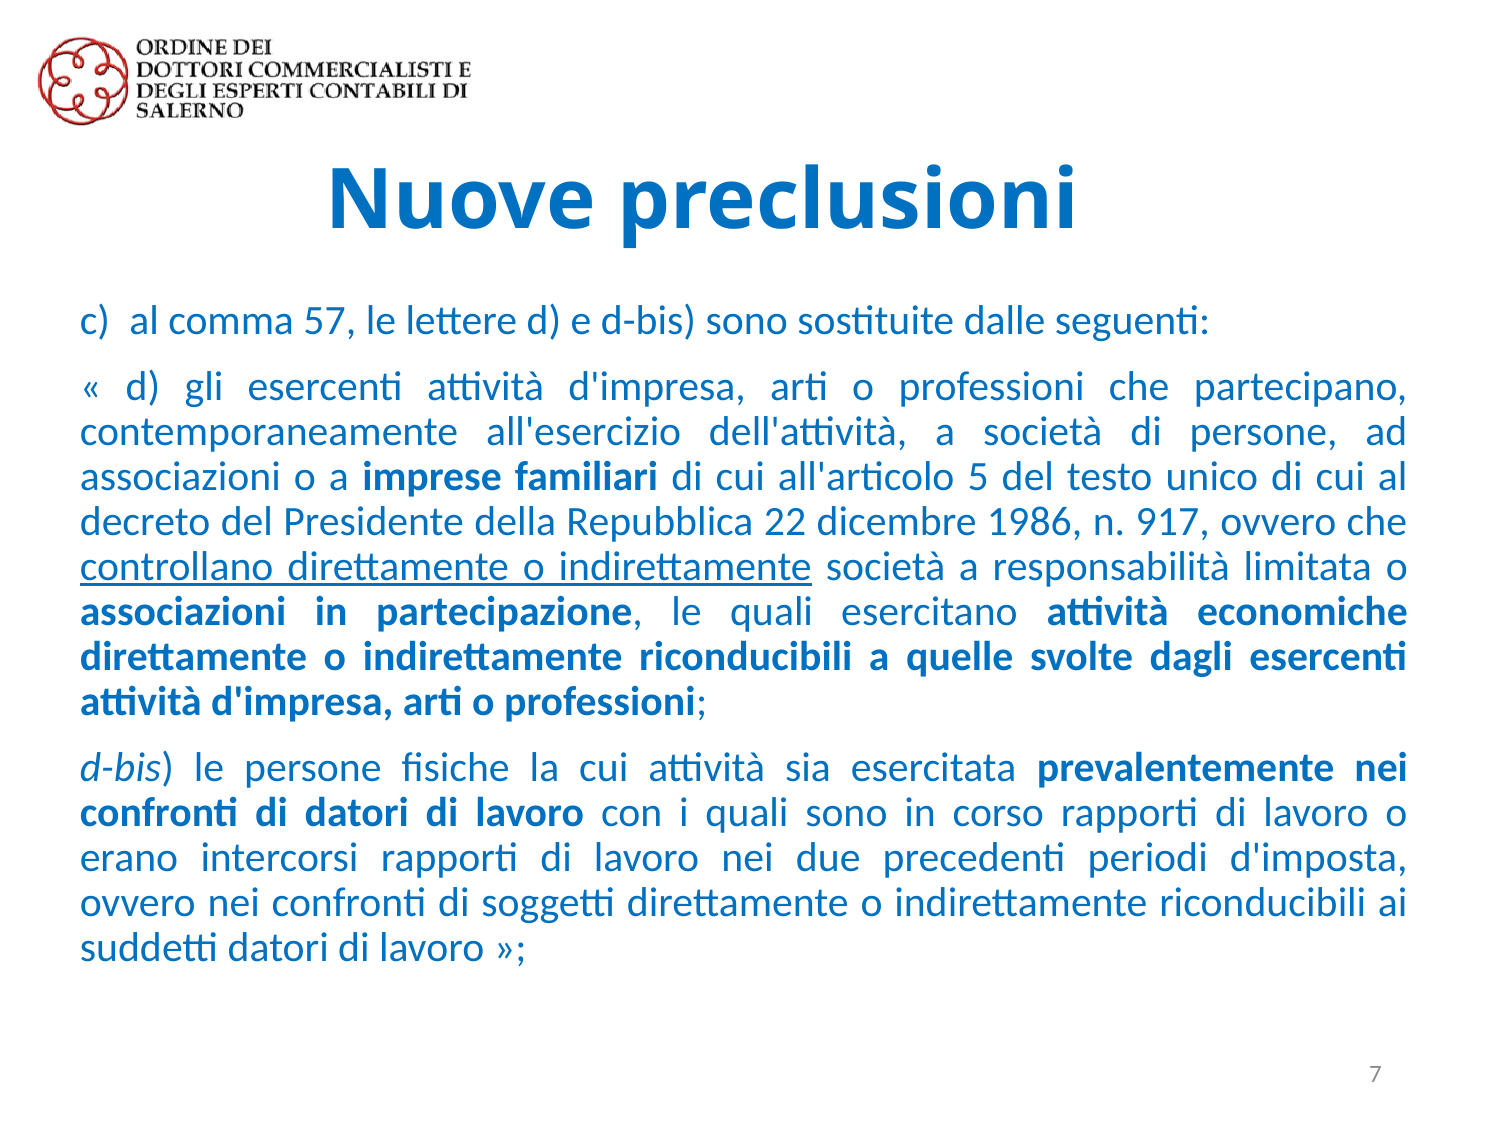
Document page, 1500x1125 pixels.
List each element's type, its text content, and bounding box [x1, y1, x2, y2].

picture [29, 29, 479, 127]
slide_number 7 [1059, 1042, 1397, 1103]
title Nuove preclusioni [64, 149, 1340, 256]
subtitle c) al comma 57, le lettere d) e d-bis) sono sostituite dalle seguenti: « d) gli esercenti attività d'impresa, arti o professioni che partecipano, contemporaneamente all'esercizio dell'attività, a società di persone, ad associazioni o a imprese familiari di cui all'articolo 5 del testo unico di cui al decreto del Presidente della Repubblica 22 dicembre 1986, n. 917, ovvero che controllano direttamente o indirettamente società a responsabilità limitata o associazioni in partecipazione, le quali esercitano attività economiche direttamente o indirettamente riconducibili a quelle svolte dagli esercenti attività d'impresa, arti o professioni; d-bis) le persone fisiche la cui attività sia esercitata prevalentemente nei confronti di datori di lavoro con i quali sono in corso rapporti di lavoro o erano intercorsi rapporti di lavoro nei due precedenti periodi d'imposta, ovvero nei confronti di soggetti direttamente o indirettamente riconducibili ai suddetti datori di lavoro »; [64, 290, 1424, 1035]
